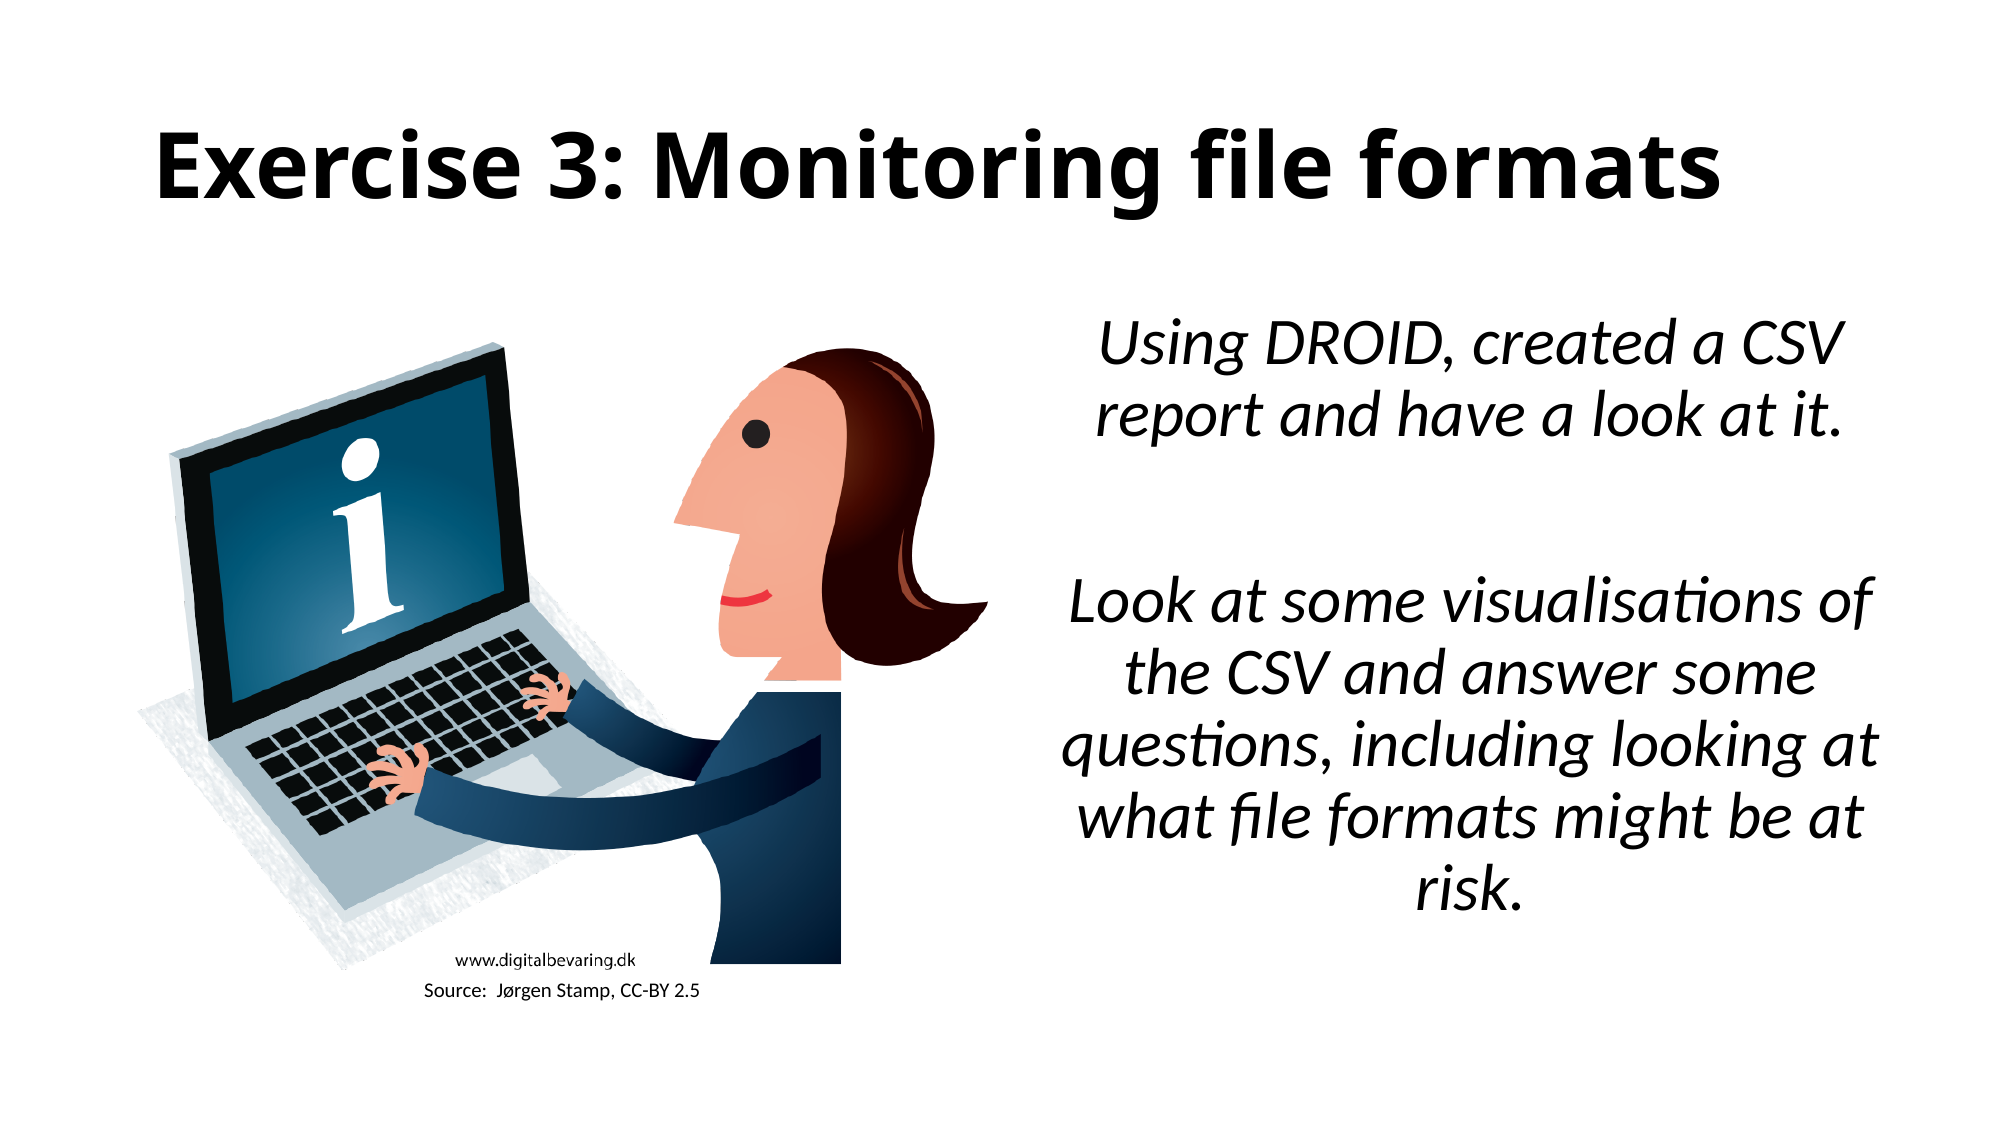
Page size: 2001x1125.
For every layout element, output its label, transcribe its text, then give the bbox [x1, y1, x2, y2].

text_box Source: Jørgen Stamp, CC-BY 2.5 [409, 970, 716, 1010]
list Using DROID, created a CSV report and have a look at it. Look at some visualisations of the CSV and answer some questions, including looking at what file formats might be at risk. [1012, 299, 1930, 1090]
title Exercise 3: Monitoring file formats [137, 59, 1863, 278]
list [137, 343, 988, 970]
